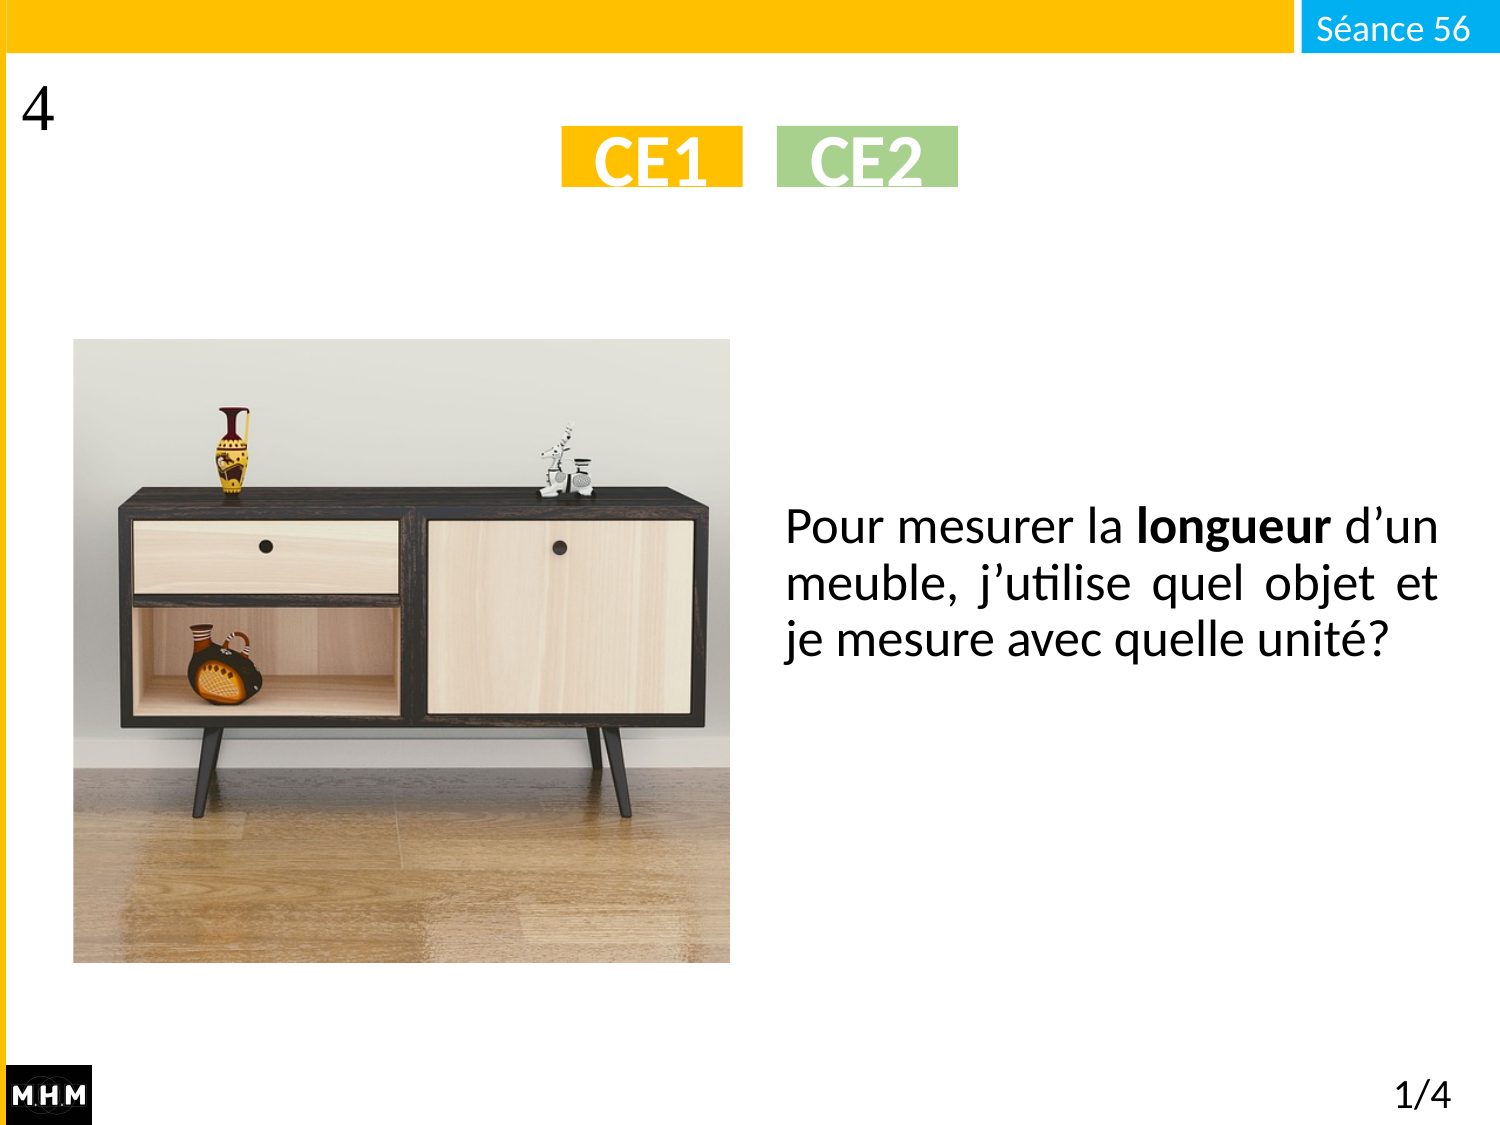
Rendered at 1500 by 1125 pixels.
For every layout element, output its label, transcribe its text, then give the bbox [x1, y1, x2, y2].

picture [73, 339, 730, 963]
text_box 1/4 [1344, 1064, 1500, 1125]
text_box CE2 [776, 125, 959, 188]
title Pour mesurer la longueur d’un meuble, j’utilise quel objet et je mesure avec quelle unité? [770, 474, 1455, 692]
text_box CE1 [561, 125, 744, 188]
picture [6, 1065, 92, 1125]
